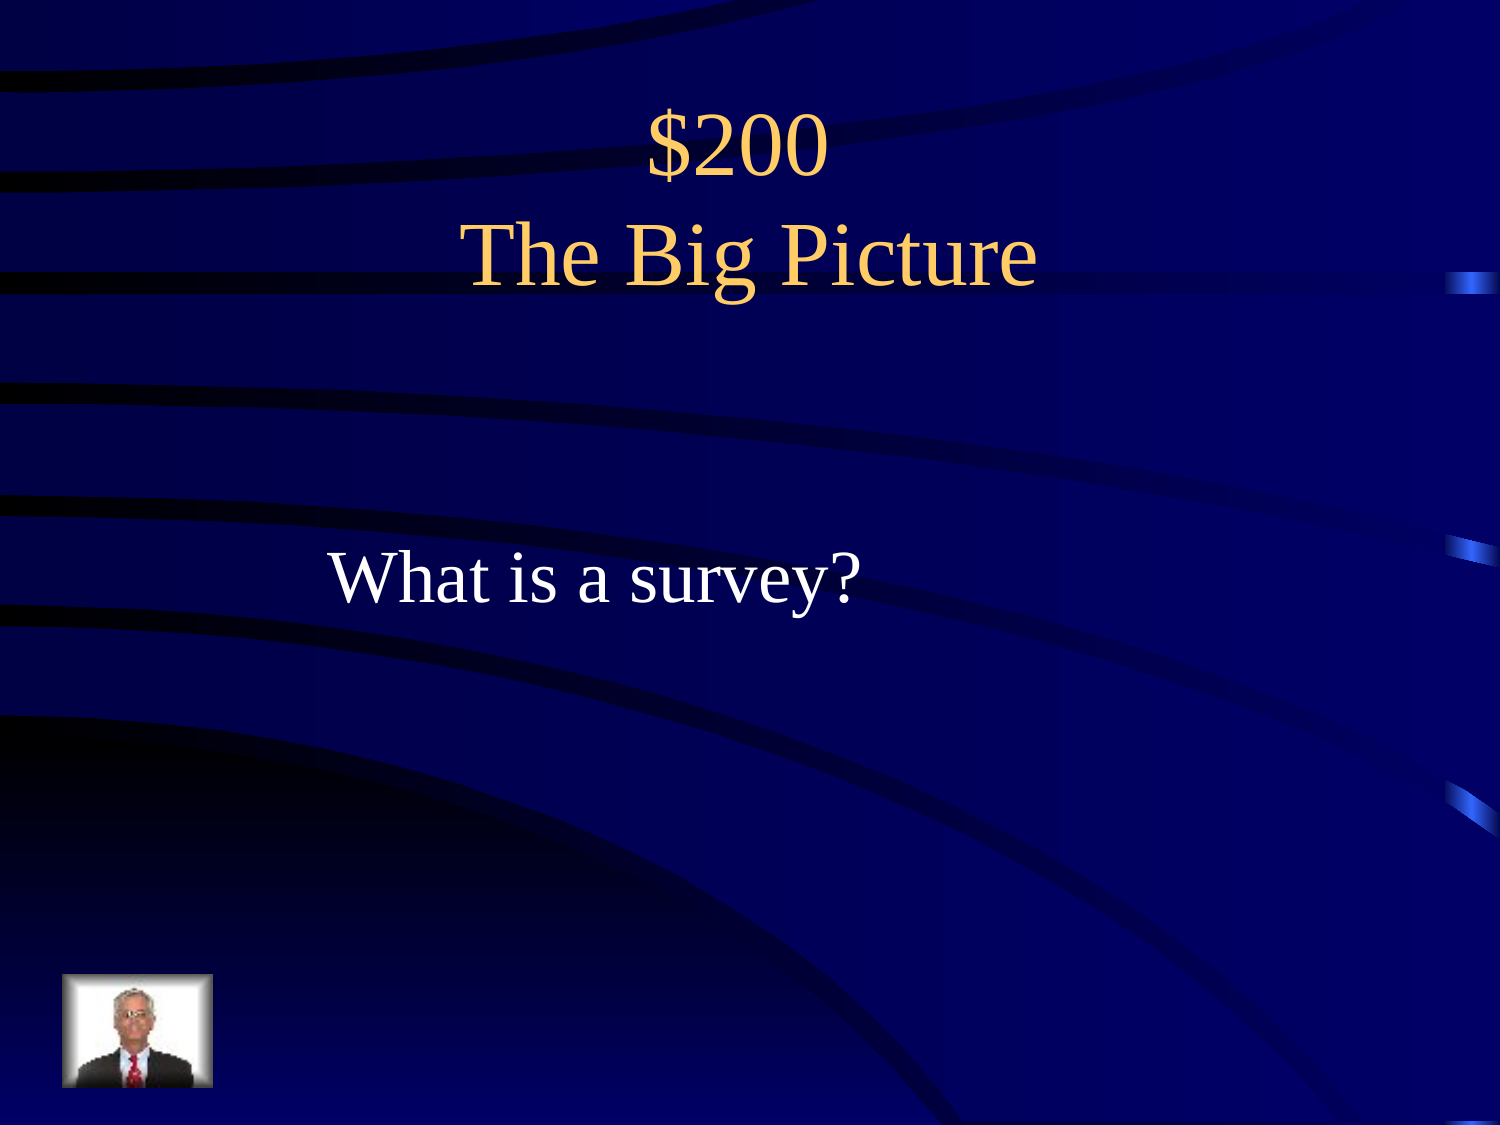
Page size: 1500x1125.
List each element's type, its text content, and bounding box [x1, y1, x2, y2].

text_box What is a survey? [312, 519, 878, 625]
picture [62, 974, 213, 1088]
title $200 The Big Picture [112, 99, 1388, 288]
